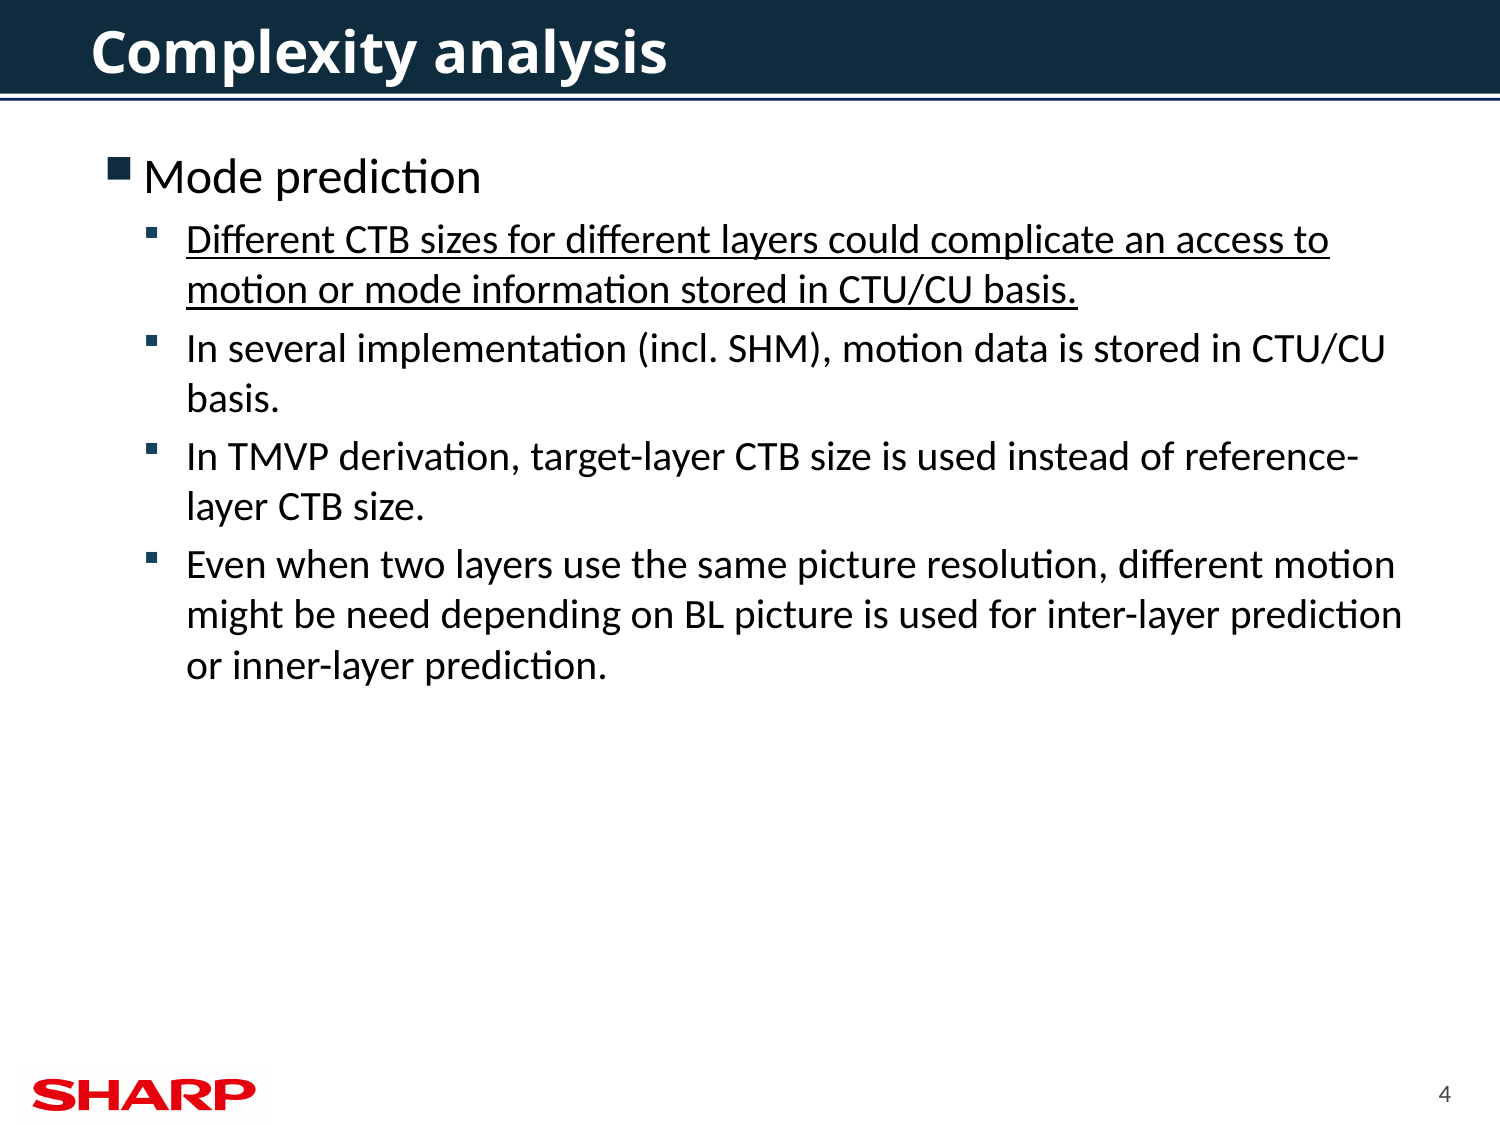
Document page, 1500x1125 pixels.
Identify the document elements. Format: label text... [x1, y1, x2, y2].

slide_number 4 [1345, 1062, 1467, 1108]
list Mode prediction Different CTB sizes for different layers could complicate an access to motion or mode information stored in CTU/CU basis. In several implementation (incl. SHM), motion data is stored in CTU/CU basis. In TMVP derivation, target-layer CTB size is used instead of reference-layer CTB size. Even when two layers use the same picture resolution, different motion might be need depending on BL picture is used for inter-layer prediction or inner-layer prediction. [74, 128, 1426, 1051]
picture [17, 1064, 271, 1125]
title Complexity analysis [74, 15, 1426, 85]
